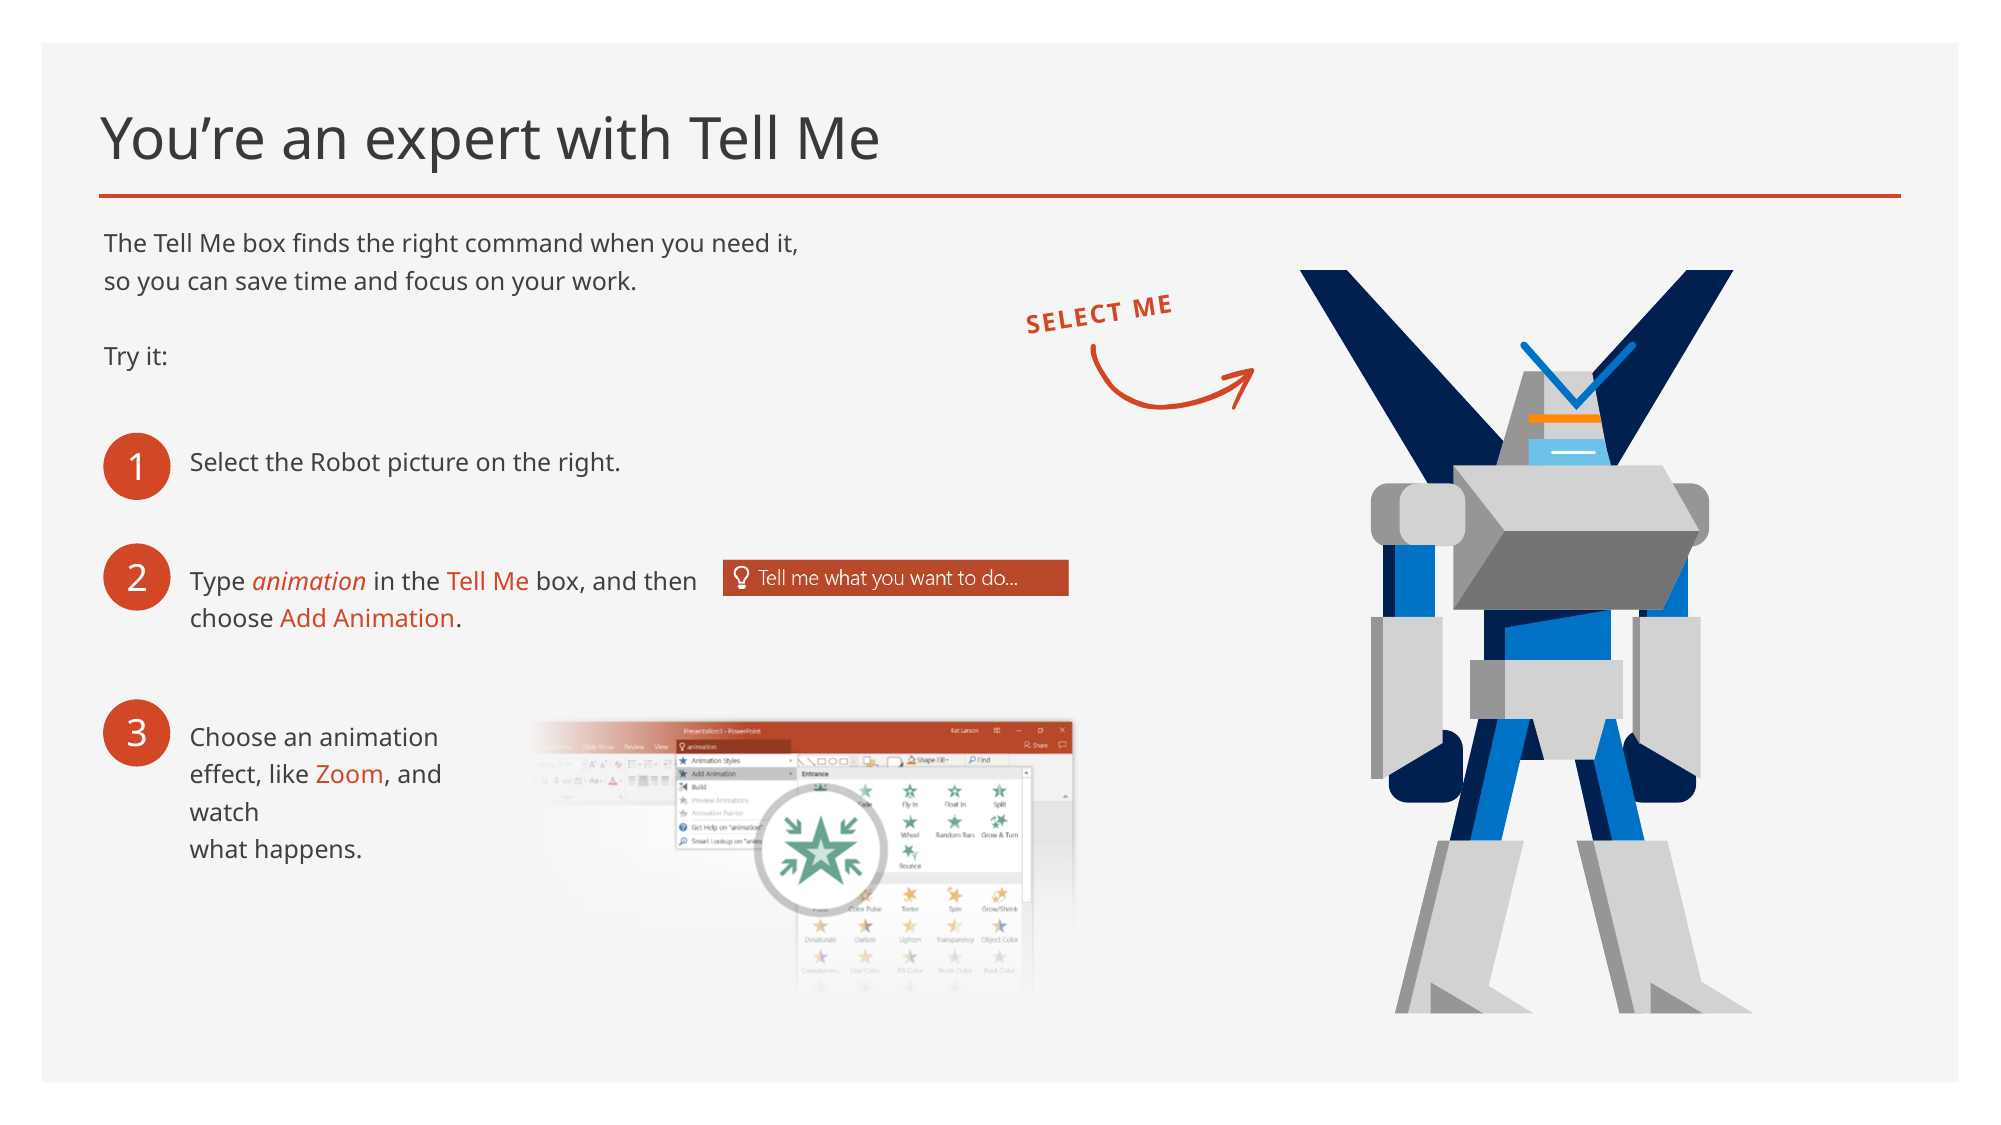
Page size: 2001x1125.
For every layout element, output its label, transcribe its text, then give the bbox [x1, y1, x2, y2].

text_box The Tell Me box finds the right command when you need it, so you can save time and focus on your work. Try it: [88, 212, 928, 416]
text_box SELECT ME [987, 274, 1205, 379]
picture [722, 559, 1069, 596]
title You’re an expert with Tell Me [85, 73, 1214, 179]
picture [502, 667, 1127, 1068]
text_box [91, 432, 184, 500]
text_box Select the Robot picture on the right. [174, 439, 687, 517]
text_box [91, 699, 183, 767]
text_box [91, 543, 184, 611]
picture [1297, 269, 1754, 1014]
picture [1076, 274, 1275, 466]
text_box Type animation in the Tell Me box, and then choose Add Animation. [174, 550, 750, 700]
text_box Choose an animation effect, like Zoom, and watch what happens. [174, 706, 502, 944]
